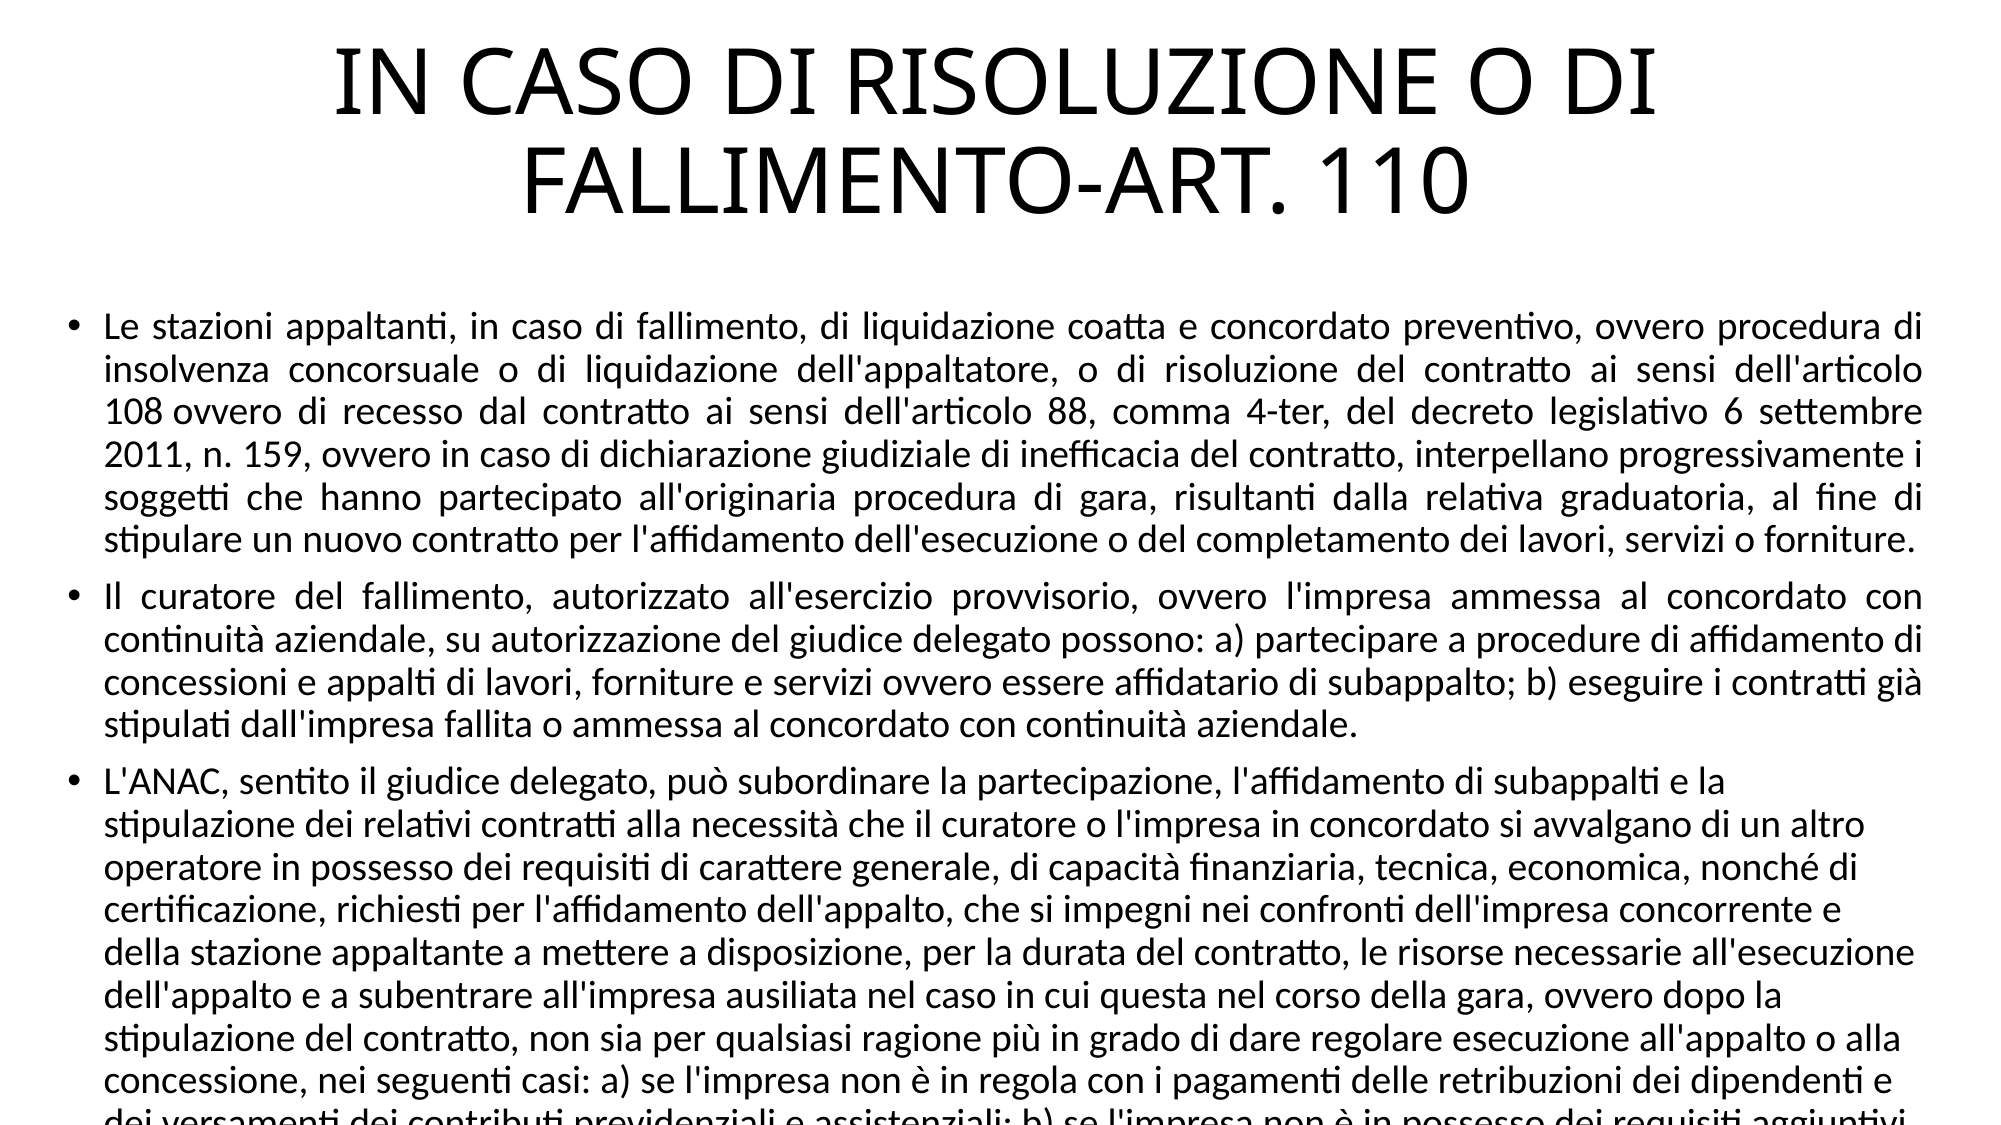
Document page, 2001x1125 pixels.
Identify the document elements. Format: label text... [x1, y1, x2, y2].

title IN CASO DI RISOLUZIONE O DI FALLIMENTO-ART. 110 [134, 25, 1860, 244]
list Le stazioni appaltanti, in caso di fallimento, di liquidazione coatta e concordato preventivo, ovvero procedura di insolvenza concorsuale o di liquidazione dell'appaltatore, o di risoluzione del contratto ai sensi dell'articolo 108 ovvero di recesso dal contratto ai sensi dell'articolo 88, comma 4-ter, del decreto legislativo 6 settembre 2011, n. 159, ovvero in caso di dichiarazione giudiziale di inefficacia del contratto, interpellano progressivamente i soggetti che hanno partecipato all'originaria procedura di gara, risultanti dalla relativa graduatoria, al fine di stipulare un nuovo contratto per l'affidamento dell'esecuzione o del completamento dei lavori, servizi o forniture. Il curatore del fallimento, autorizzato all'esercizio provvisorio, ovvero l'impresa ammessa al concordato con continuità aziendale, su autorizzazione del giudice delegato possono: a) partecipare a procedure di affidamento di concessioni e appalti di lavori, forniture e servizi ovvero essere affidatario di subappalto; b) eseguire i contratti già stipulati dall'impresa fallita o ammessa al concordato con continuità aziendale. L'ANAC, sentito il giudice delegato, può subordinare la partecipazione, l'affidamento di subappalti e la stipulazione dei relativi contratti alla necessità che il curatore o l'impresa in concordato si avvalgano di un altro operatore in possesso dei requisiti di carattere generale, di capacità finanziaria, tecnica, economica, nonché di certificazione, richiesti per l'affidamento dell'appalto, che si impegni nei confronti dell'impresa concorrente e della stazione appaltante a mettere a disposizione, per la durata del contratto, le risorse necessarie all'esecuzione dell'appalto e a subentrare all'impresa ausiliata nel caso in cui questa nel corso della gara, ovvero dopo la stipulazione del contratto, non sia per qualsiasi ragione più in grado di dare regolare esecuzione all'appalto o alla concessione, nei seguenti casi: a) se l'impresa non è in regola con i pagamenti delle retribuzioni dei dipendenti e dei versamenti dei contributi previdenziali e assistenziali; b) se l'impresa non è in possesso dei requisiti aggiuntivi che l'ANAC individua con apposite linee guida. [52, 297, 1941, 1125]
